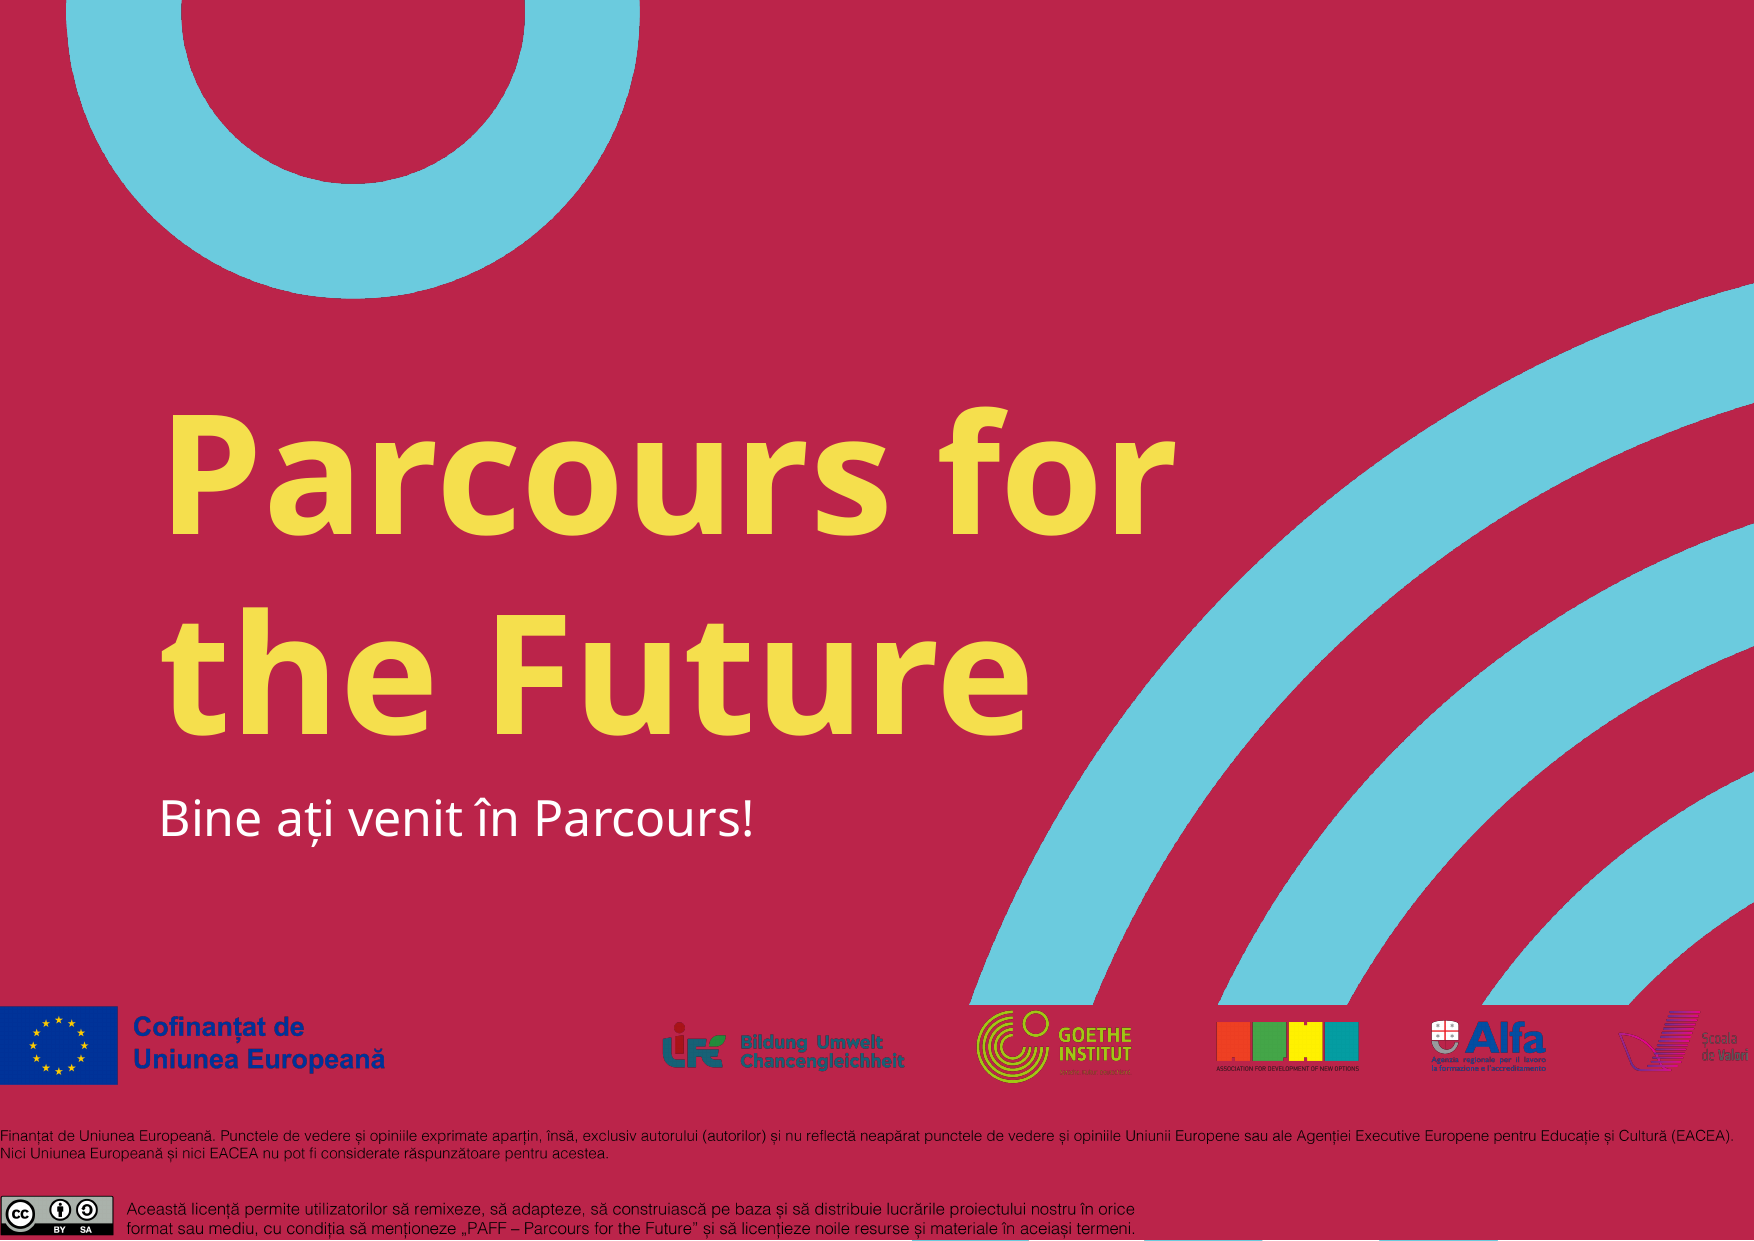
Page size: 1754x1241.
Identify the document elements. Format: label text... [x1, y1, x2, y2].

text_box Bine ați venit în Parcours! [143, 779, 902, 854]
picture [66, 0, 640, 299]
text_box Parcours for the Future [143, 360, 902, 775]
picture [0, 244, 1754, 1241]
